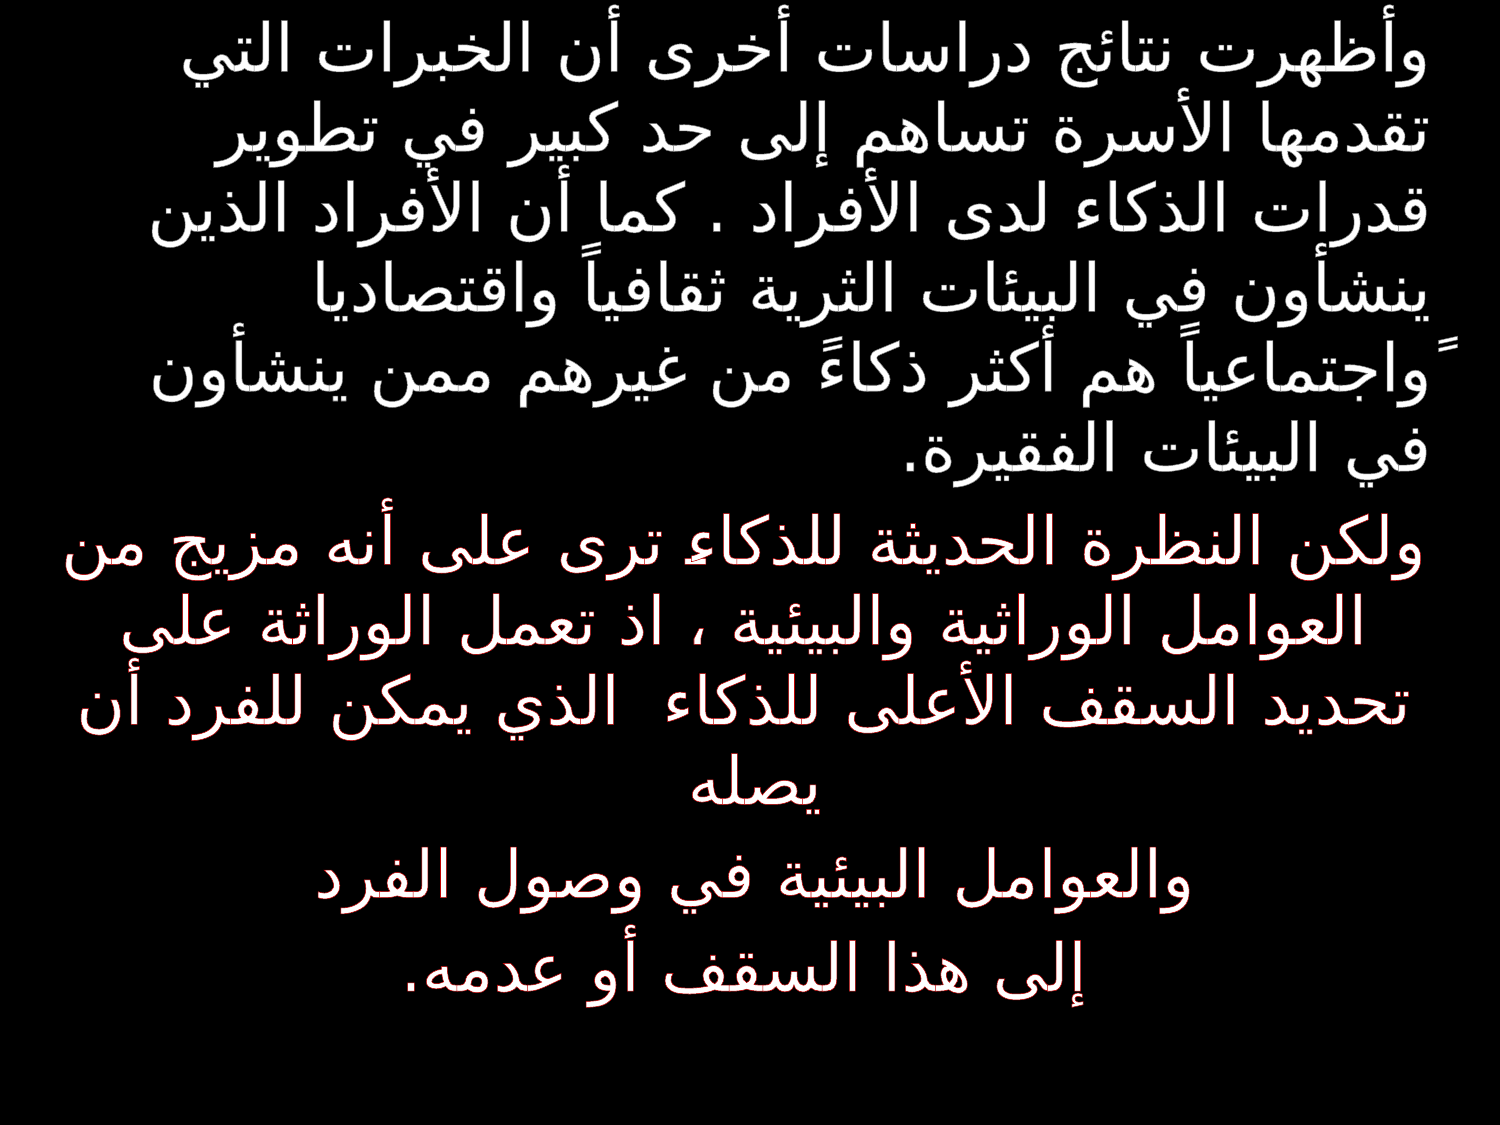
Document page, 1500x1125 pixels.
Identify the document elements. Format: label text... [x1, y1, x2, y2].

list وأظهرت نتائج دراسات أخرى أن الخبرات التي تقدمها الأسرة تساهم إلى حد كبير في تطوير قدرات الذكاء لدى الأفراد . كما أن الأفراد الذين ينشأون في البيئات الثرية ثقافياً واقتصاديا ًواجتماعياً هم أكثر ذكاءً من غيرهم ممن ينشأون في البيئات الفقيرة. ولكن النظرة الحديثة للذكاء ترى على أنه مزيج من العوامل الوراثية والبيئية ، اذ تعمل الوراثة على تحديد السقف الأعلى للذكاء الذي يمكن للفرد أن يصله والعوامل البيئية في وصول الفرد إلى هذا السقف أو عدمه. [41, 0, 1447, 1094]
